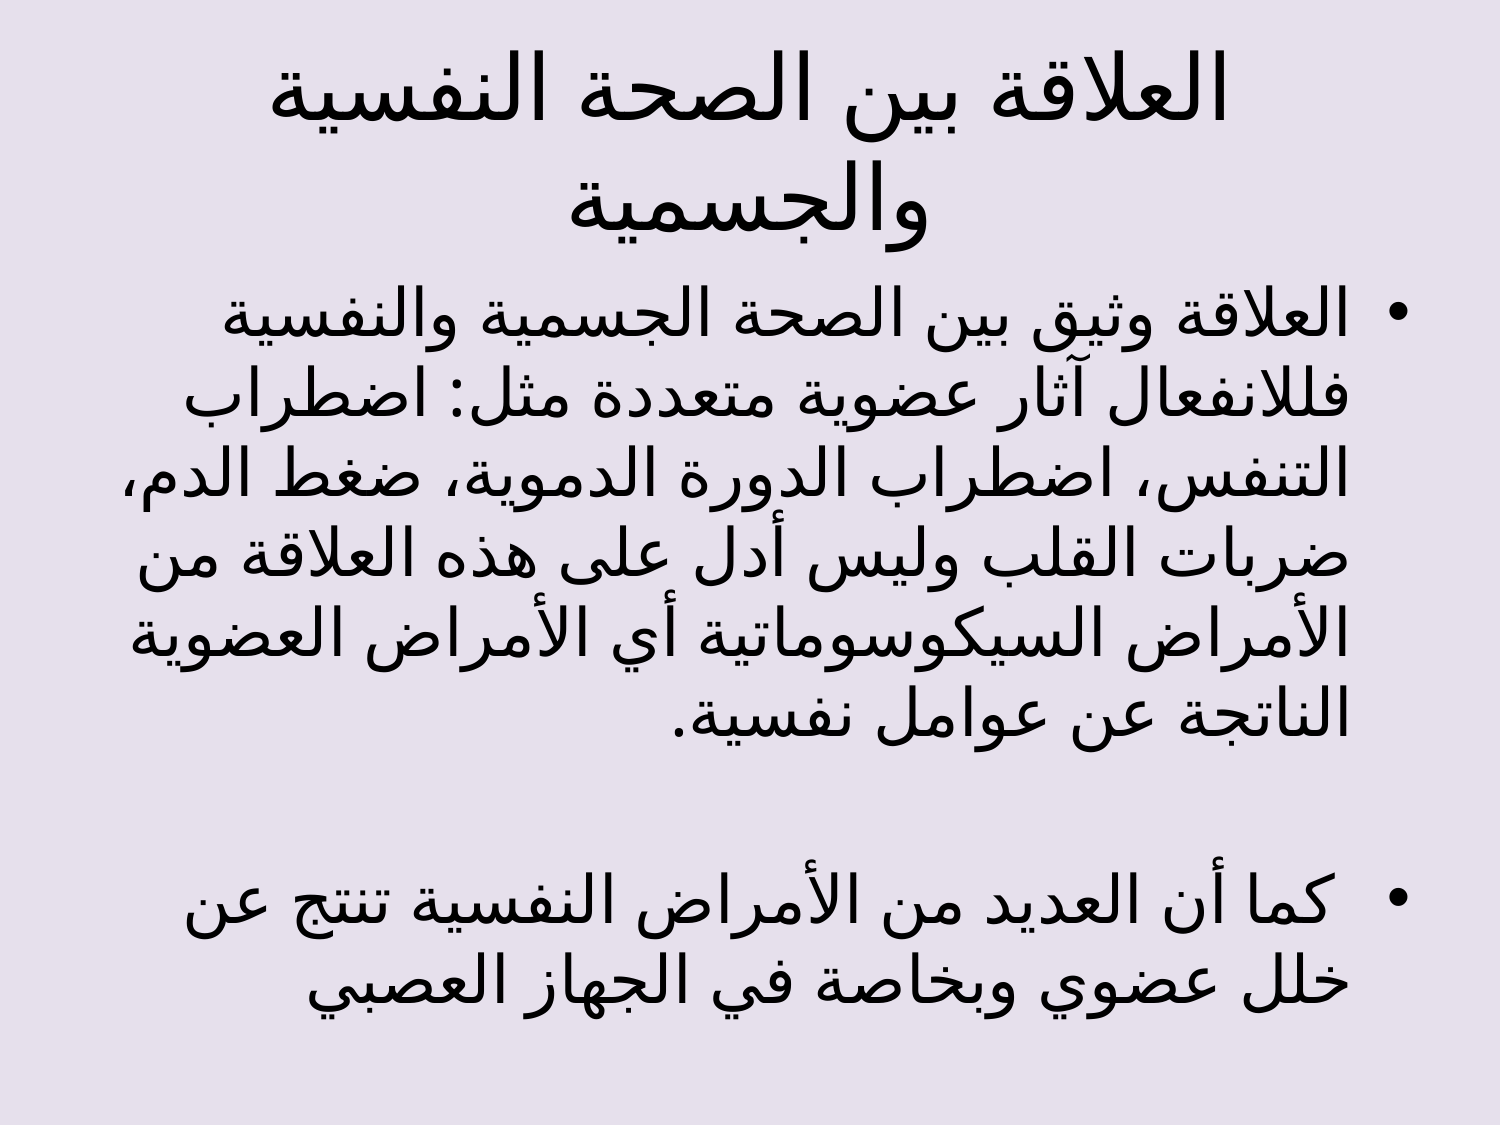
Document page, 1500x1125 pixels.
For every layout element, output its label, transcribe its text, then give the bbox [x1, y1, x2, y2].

list العلاقة وثيق بين الصحة الجسمية والنفسية فللانفعال آثار عضوية متعددة مثل: اضطراب التنفس، اضطراب الدورة الدموية، ضغط الدم، ضربات القلب وليس أدل على هذه العلاقة من الأمراض السيكوسوماتية أي الأمراض العضوية الناتجة عن عوامل نفسية. كما أن العديد من الأمراض النفسية تنتج عن خلل عضوي وبخاصة في الجهاز العصبي [75, 262, 1425, 1005]
title العلاقة بين الصحة النفسية والجسمية [75, 45, 1425, 233]
